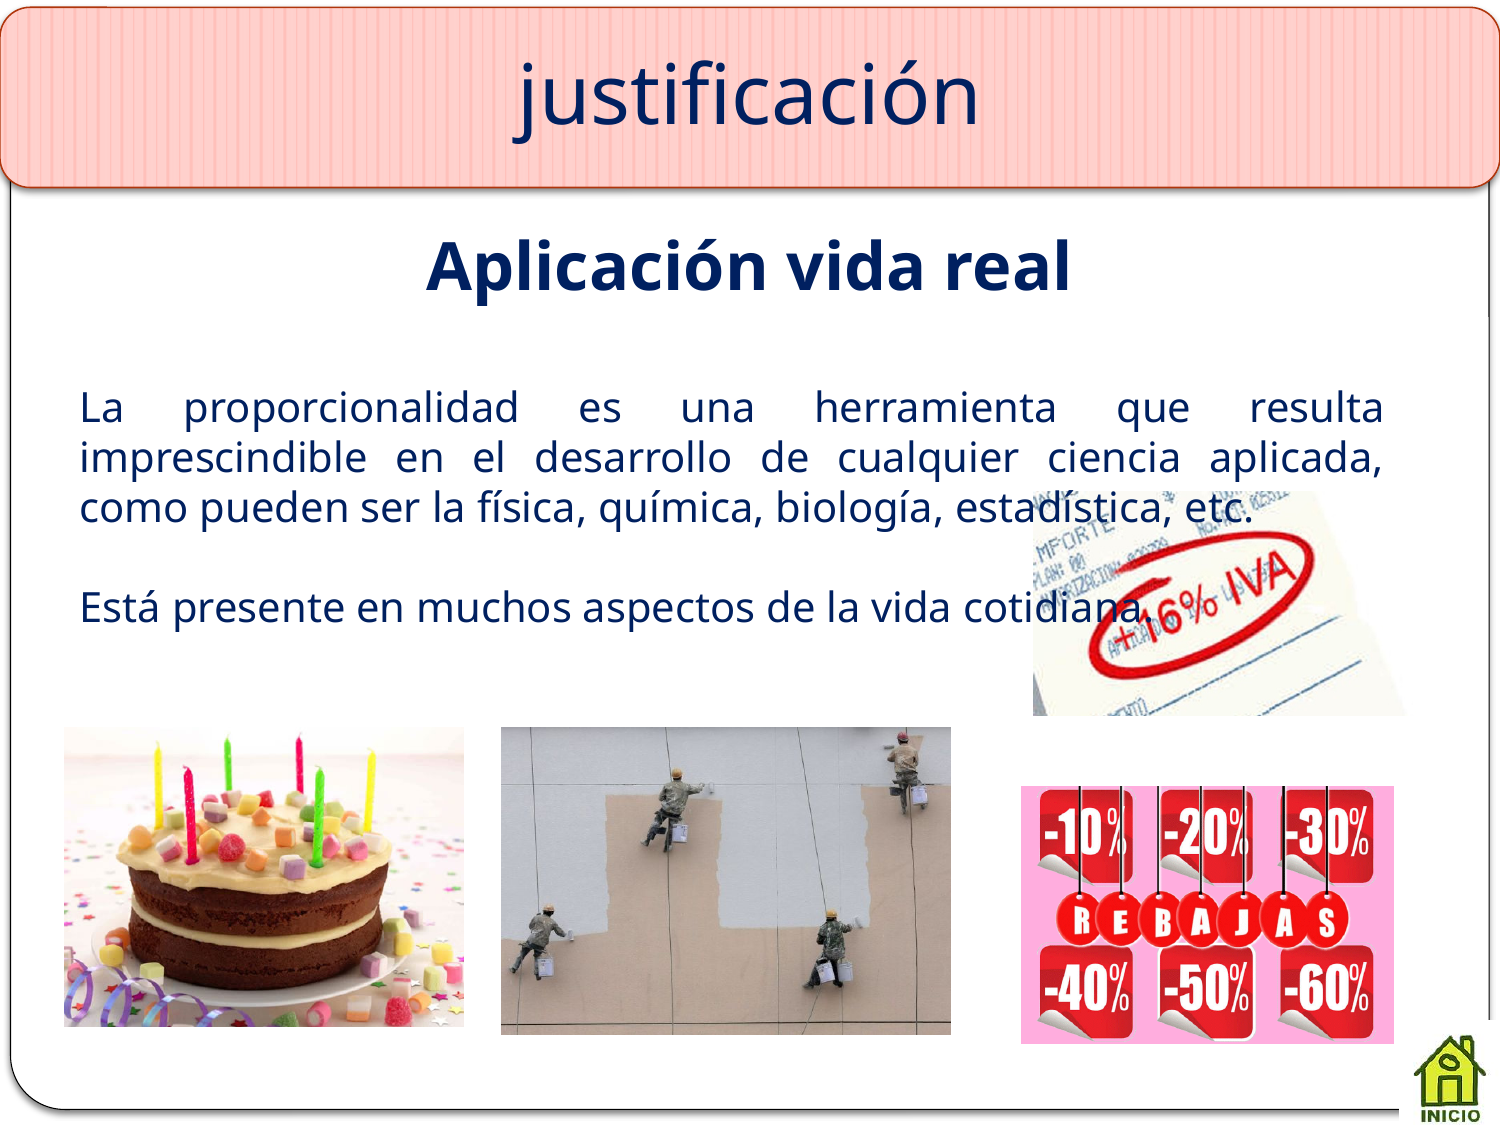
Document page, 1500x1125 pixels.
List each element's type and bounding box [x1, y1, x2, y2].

picture [501, 727, 951, 1036]
text_box [0, 7, 1500, 188]
text_box [0, 196, 1500, 342]
picture [64, 727, 464, 1027]
picture [1399, 1020, 1500, 1125]
text_box [0, 350, 1500, 1125]
